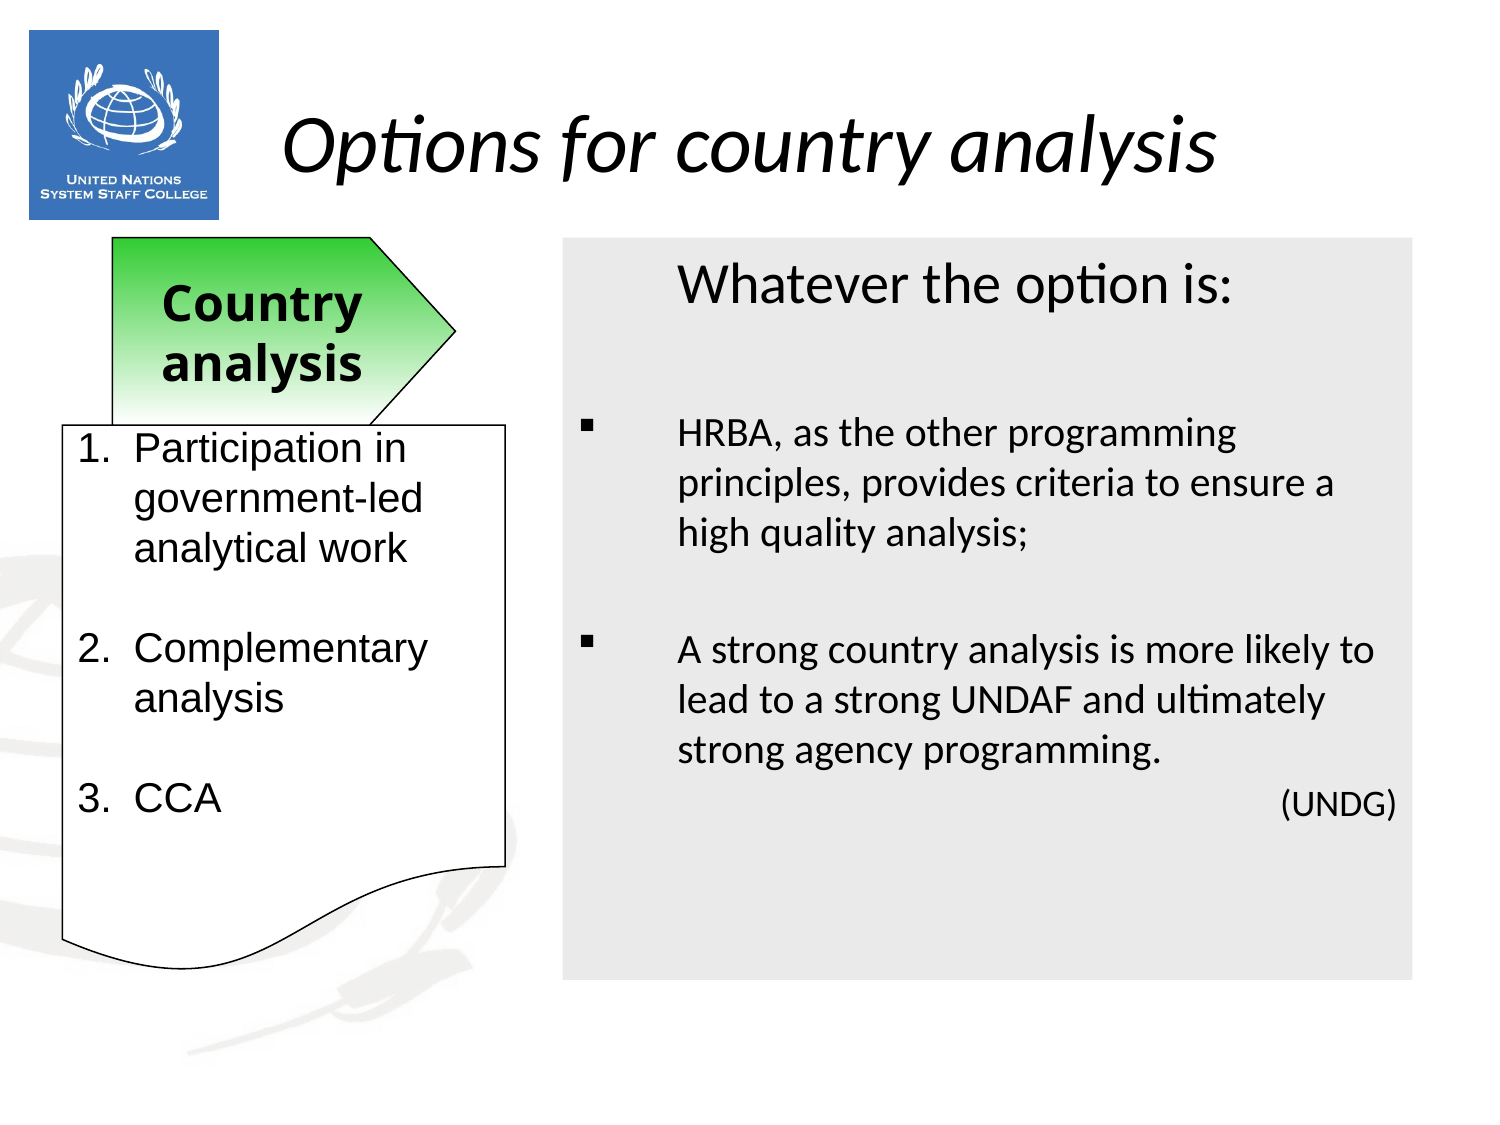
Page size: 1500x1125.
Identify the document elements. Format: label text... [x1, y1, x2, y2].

text_box Participation in government-led analytical work Complementary analysis 3. CCA [62, 425, 506, 969]
list Whatever the option is: HRBA, as the other programming principles, provides criteria to ensure a high quality analysis; A strong country analysis is more likely to lead to a strong UNDAF and ultimately strong agency programming. (UNDG) [562, 237, 1413, 981]
picture [29, 30, 219, 220]
text_box Country analysis [112, 237, 456, 426]
title Options for country analysis [74, 44, 1426, 233]
